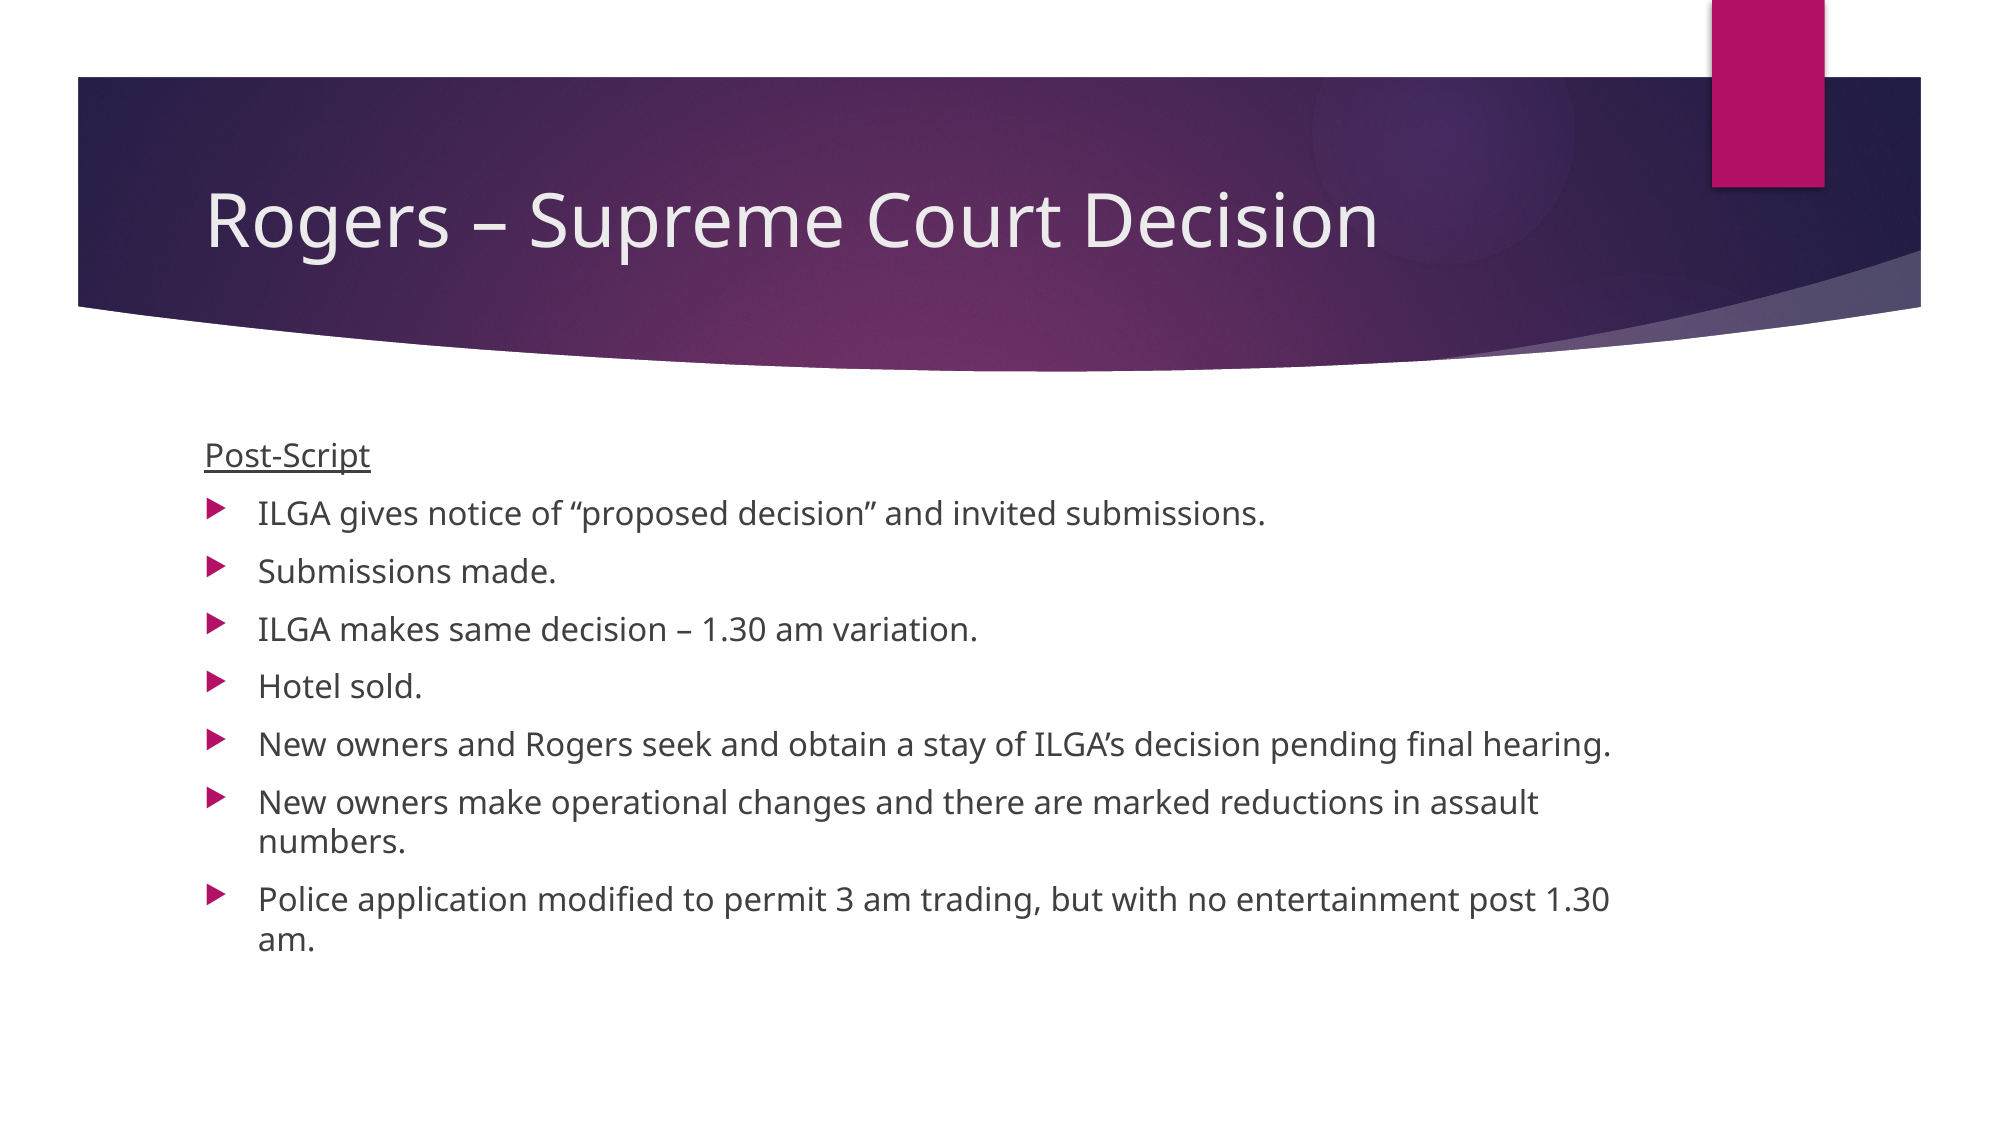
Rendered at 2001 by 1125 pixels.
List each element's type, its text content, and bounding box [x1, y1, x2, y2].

list Post-Script ILGA gives notice of “proposed decision” and invited submissions. Submissions made. ILGA makes same decision – 1.30 am variation. Hotel sold. New owners and Rogers seek and obtain a stay of ILGA’s decision pending final hearing. New owners make operational changes and there are marked reductions in assault numbers. Police application modified to permit 3 am trading, but with no entertainment post 1.30 am. [189, 427, 1638, 988]
title Rogers – Supreme Court Decision [189, 159, 1627, 276]
